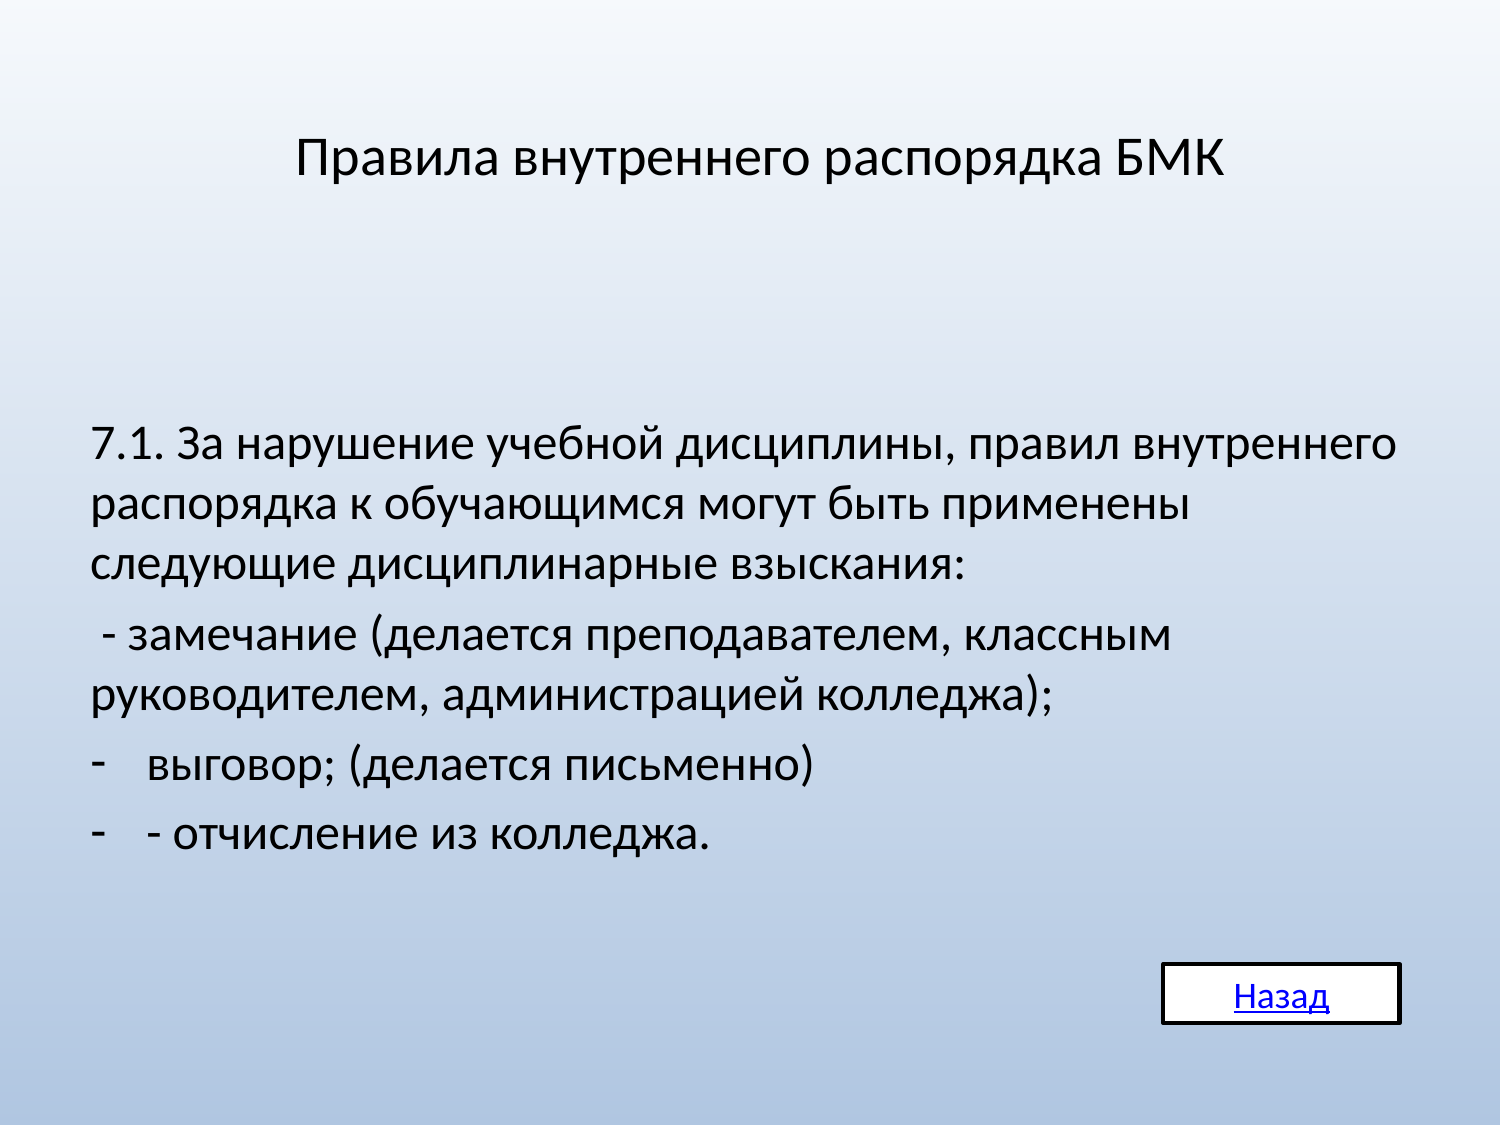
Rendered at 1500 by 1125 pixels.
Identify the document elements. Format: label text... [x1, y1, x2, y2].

list 7.1. За нарушение учебной дисциплины, правил внутреннего распорядка к обучающимся могут быть применены следующие дисциплинарные взыскания: - замечание (делается преподавателем, классным руководителем, администрацией колледжа); выговор; (делается письменно) - отчисление из колледжа. [75, 262, 1425, 1005]
text_box Назад [1161, 962, 1402, 1025]
title Правила внутреннего распорядка БМК [75, 45, 1425, 233]
